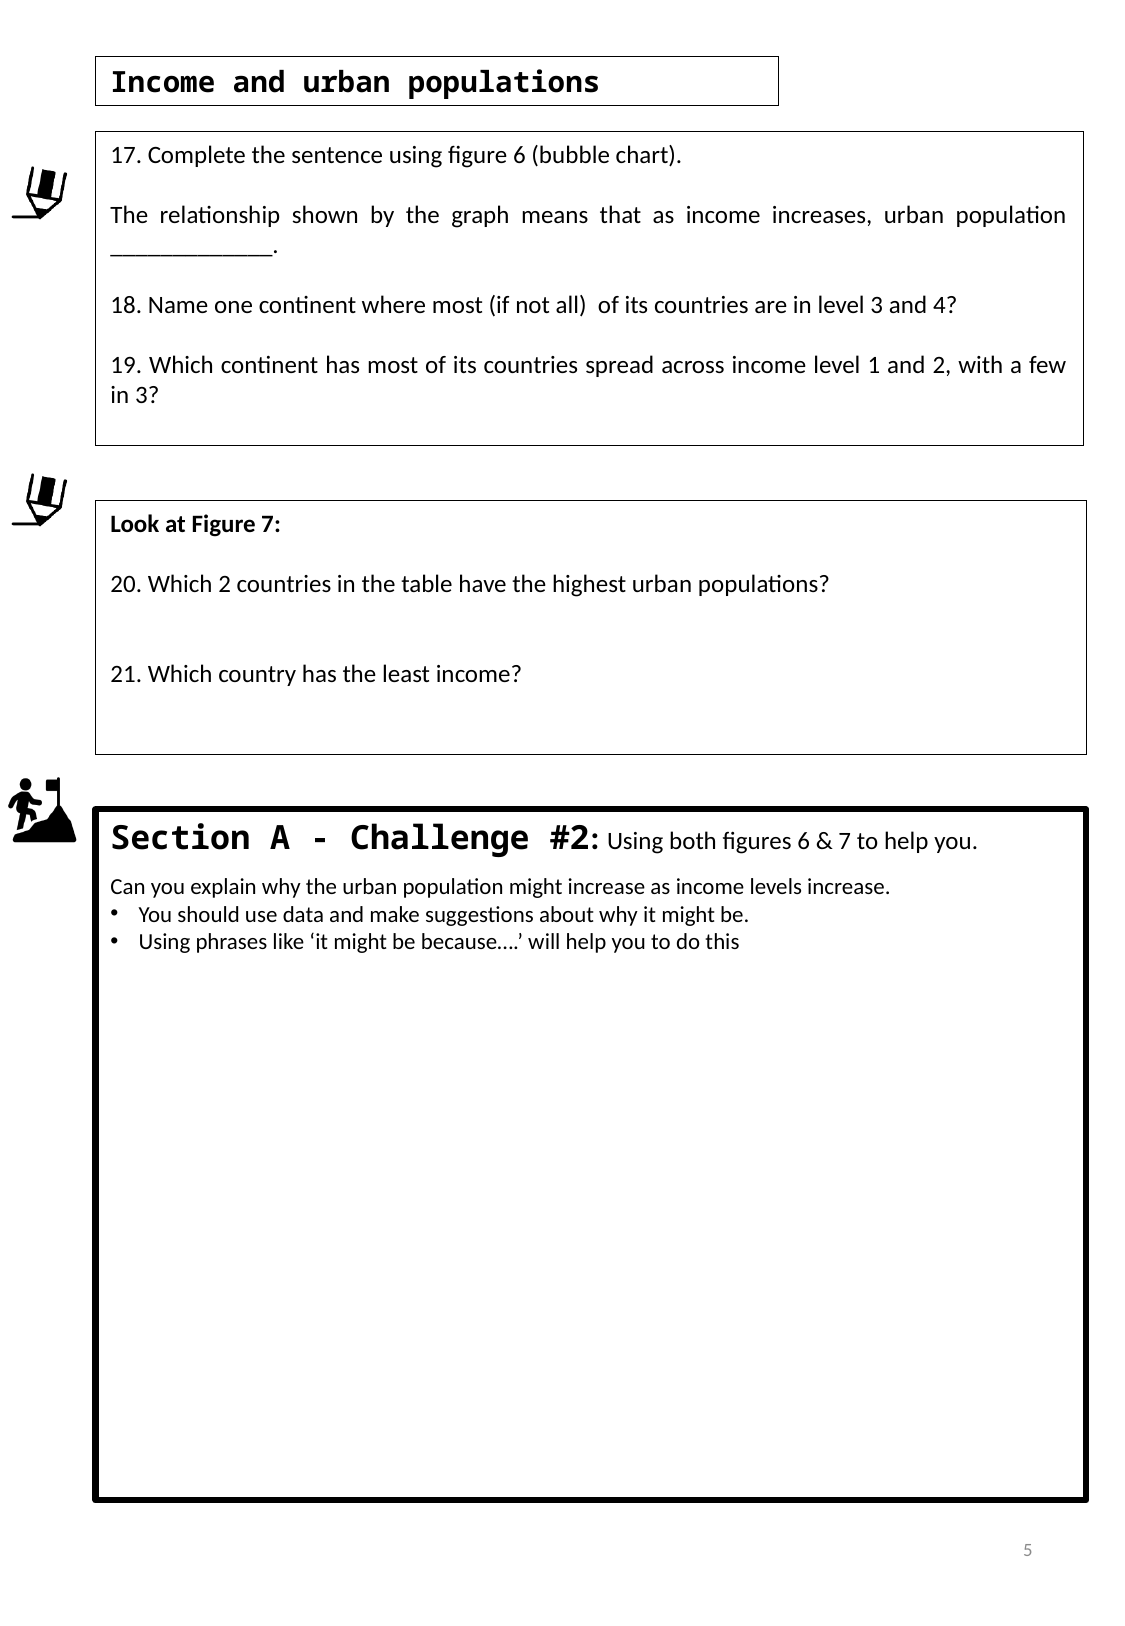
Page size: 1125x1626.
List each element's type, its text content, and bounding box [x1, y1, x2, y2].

picture [6, 773, 78, 846]
picture [4, 157, 74, 227]
slide_number 5 [794, 1506, 1048, 1593]
text_box Look at Figure 7: 20. Which 2 countries in the table have the highest urban populations? 21. Which country has the least income? [95, 500, 1087, 755]
picture [4, 464, 74, 534]
text_box Income and urban populations [95, 56, 779, 106]
text_box 17. Complete the sentence using figure 6 (bubble chart). The relationship shown by the graph means that as income increases, urban population _____________. 18. Name one continent where most (if not all) of its countries are in level 3 and 4? 19. Which continent has most of its countries spread across income level 1 and 2, with a few in 3? [95, 131, 1084, 446]
text_box Section A - Challenge #2: Using both figures 6 & 7 to help you. Can you explain why the urban population might increase as income levels increase. You should use data and make suggestions about why it might be. Using phrases like ‘it might be because….’ will help you to do this [95, 809, 1087, 1501]
